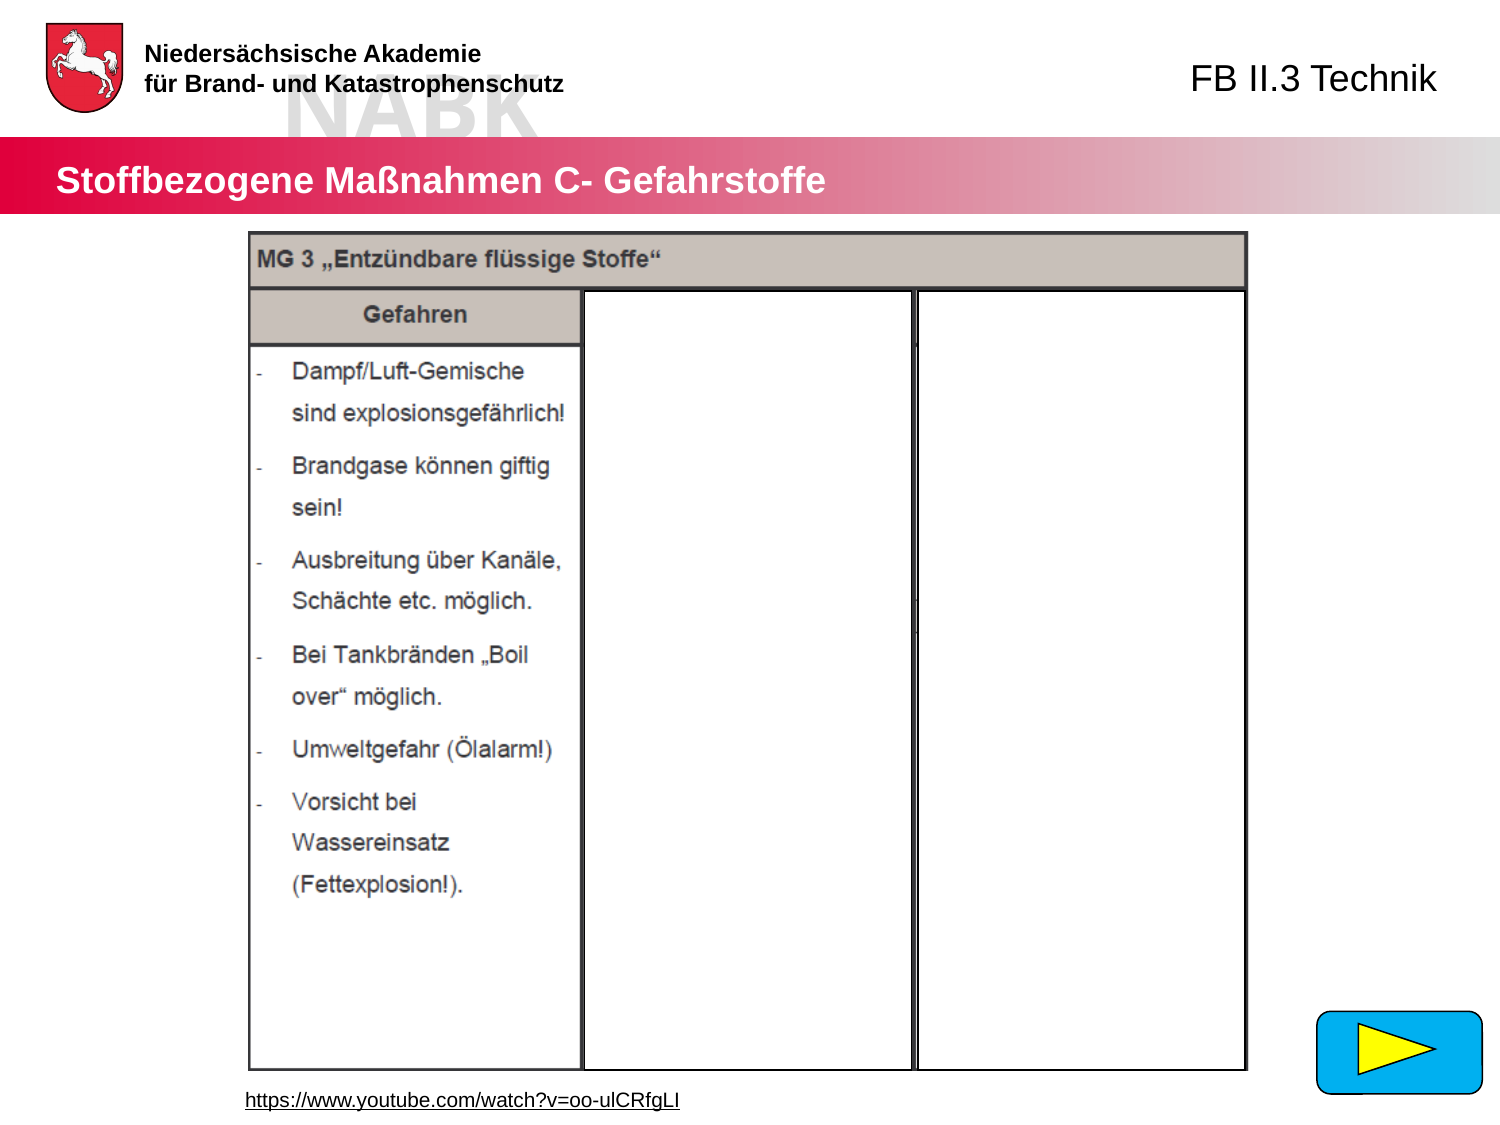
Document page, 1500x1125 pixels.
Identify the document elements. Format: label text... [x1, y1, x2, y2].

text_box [1316, 1011, 1483, 1094]
picture [45, 22, 124, 114]
text_box https://www.youtube.com/watch?v=oo-ulCRfgLI [230, 1079, 1500, 1120]
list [248, 231, 1251, 1071]
